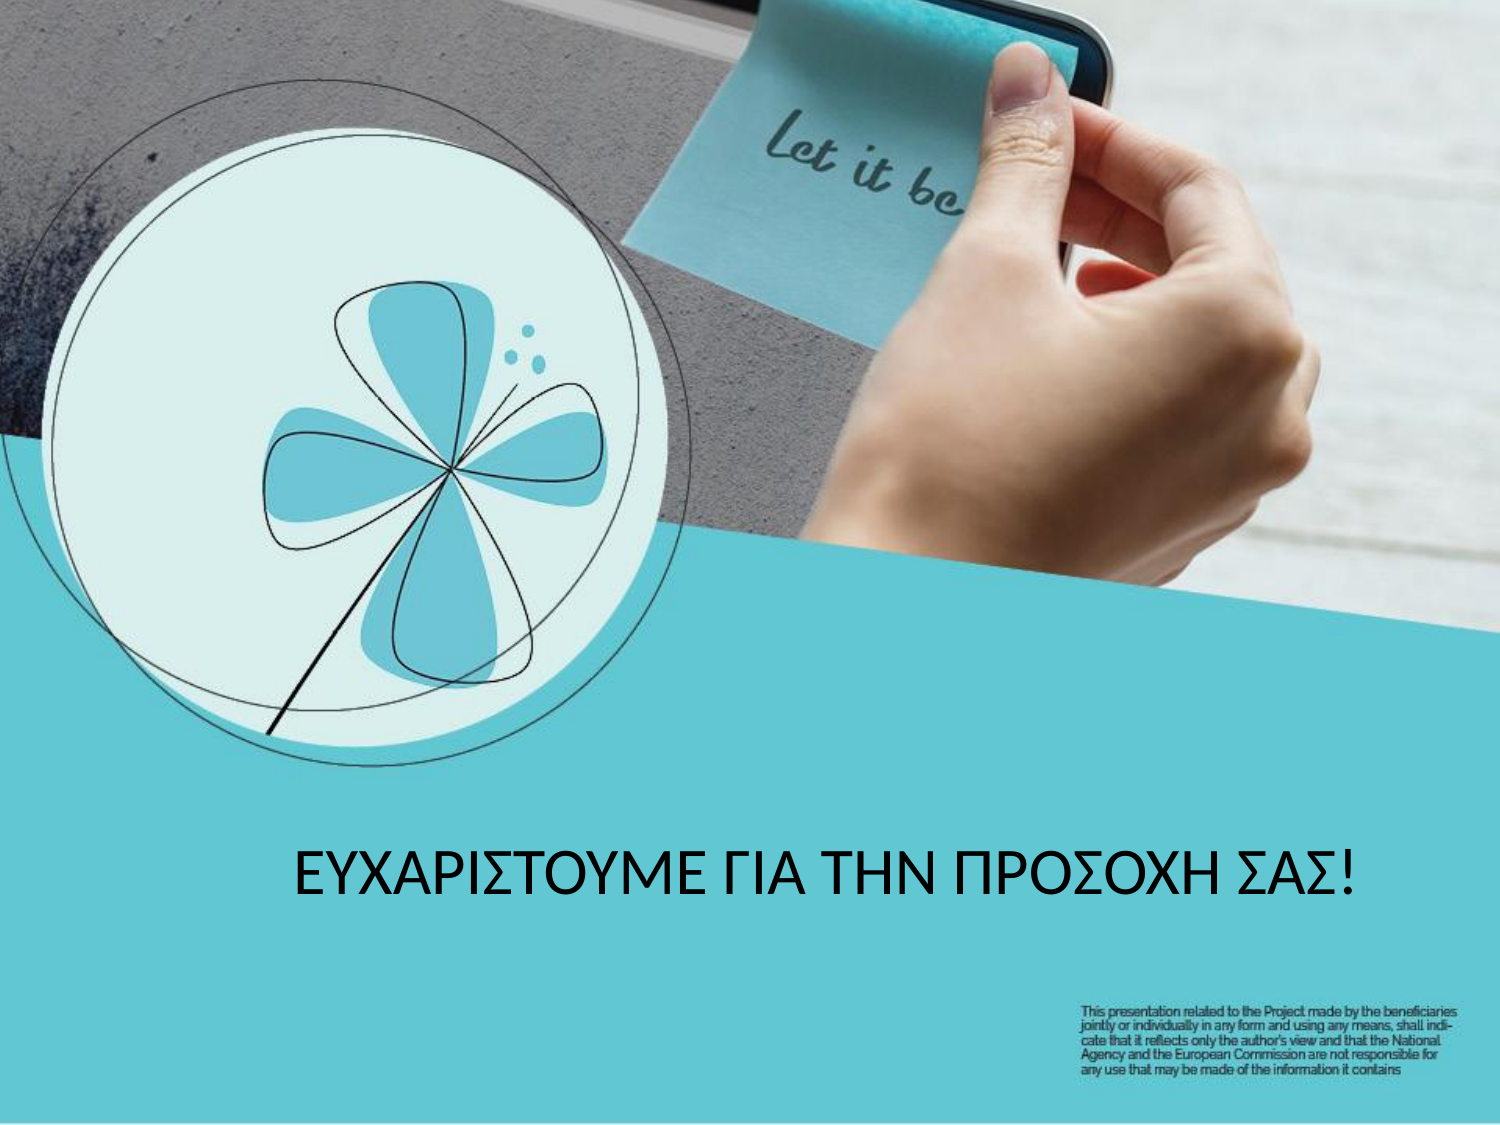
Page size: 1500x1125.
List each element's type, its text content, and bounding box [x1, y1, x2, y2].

text_box ΕΥΧΑΡΙΣΤΟΥΜΕ ΓΙΑ ΤΗΝ ΠΡΟΣΟΧΗ ΣΑΣ! [278, 820, 1418, 916]
picture [0, 0, 1500, 1125]
